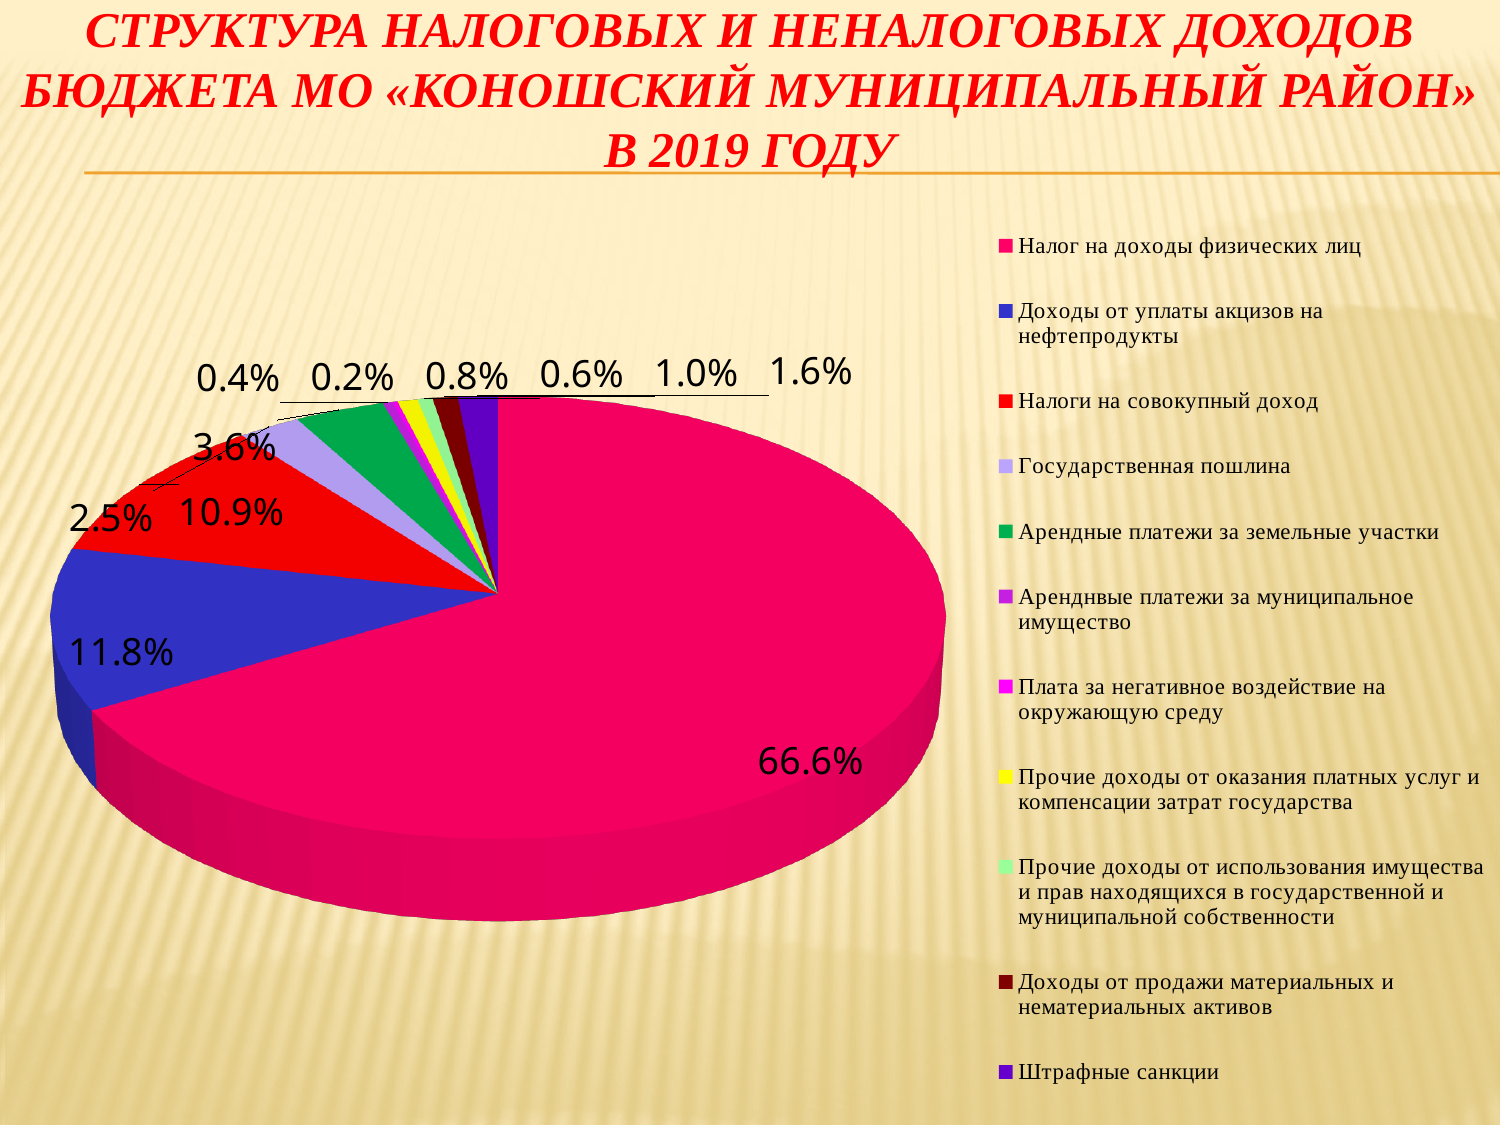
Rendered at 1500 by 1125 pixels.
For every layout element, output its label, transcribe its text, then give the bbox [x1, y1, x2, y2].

chart [0, 187, 1500, 1125]
title СТРУКТУРА НАЛОГОВЫХ И НЕНАЛОГОВЫХ ДОХОДОВ БЮДЖЕТА МО «КОНОШСКИЙ МУНИЦИПАЛЬНЫЙ РАЙОН» В 2019 ГОДУ [0, 0, 1500, 176]
